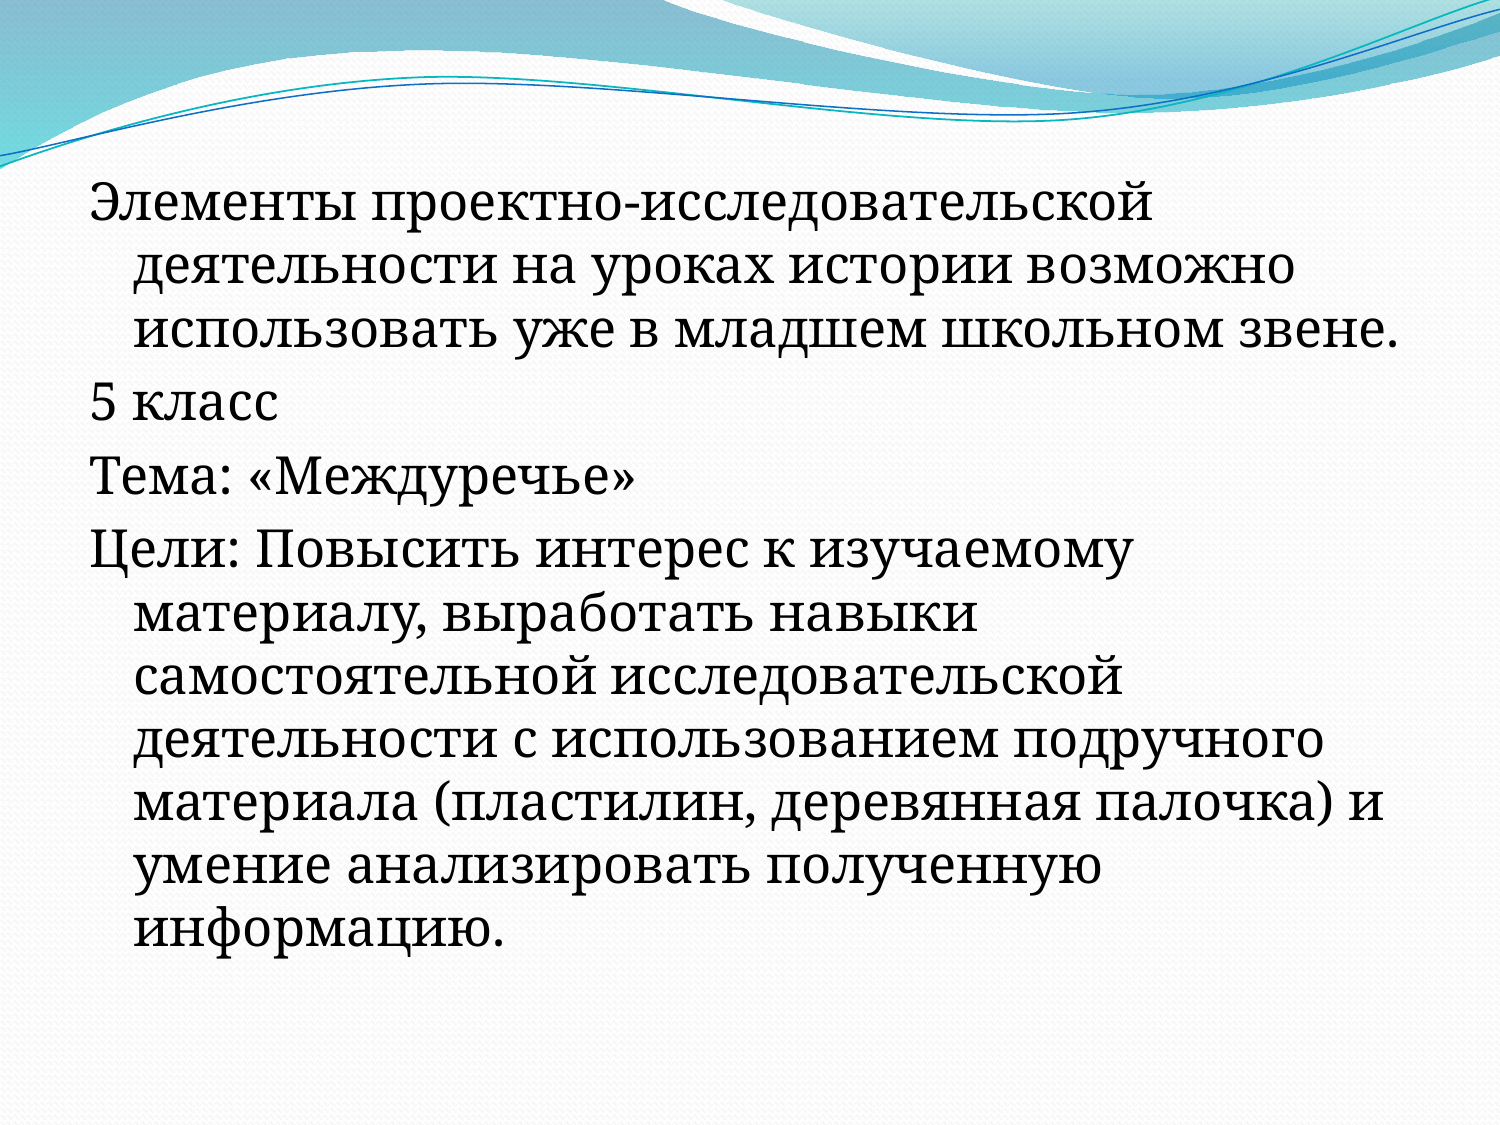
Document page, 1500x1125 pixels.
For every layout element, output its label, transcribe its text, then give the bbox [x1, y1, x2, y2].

list Элементы проектно-исследовательской деятельности на уроках истории возможно использовать уже в младшем школьном звене. 5 класс Тема: «Междуречье» Цели: Повысить интерес к изучаемому материалу, выработать навыки самостоятельной исследовательской деятельности с использованием подручного материала (пластилин, деревянная палочка) и умение анализировать полученную информацию. [75, 160, 1425, 1005]
